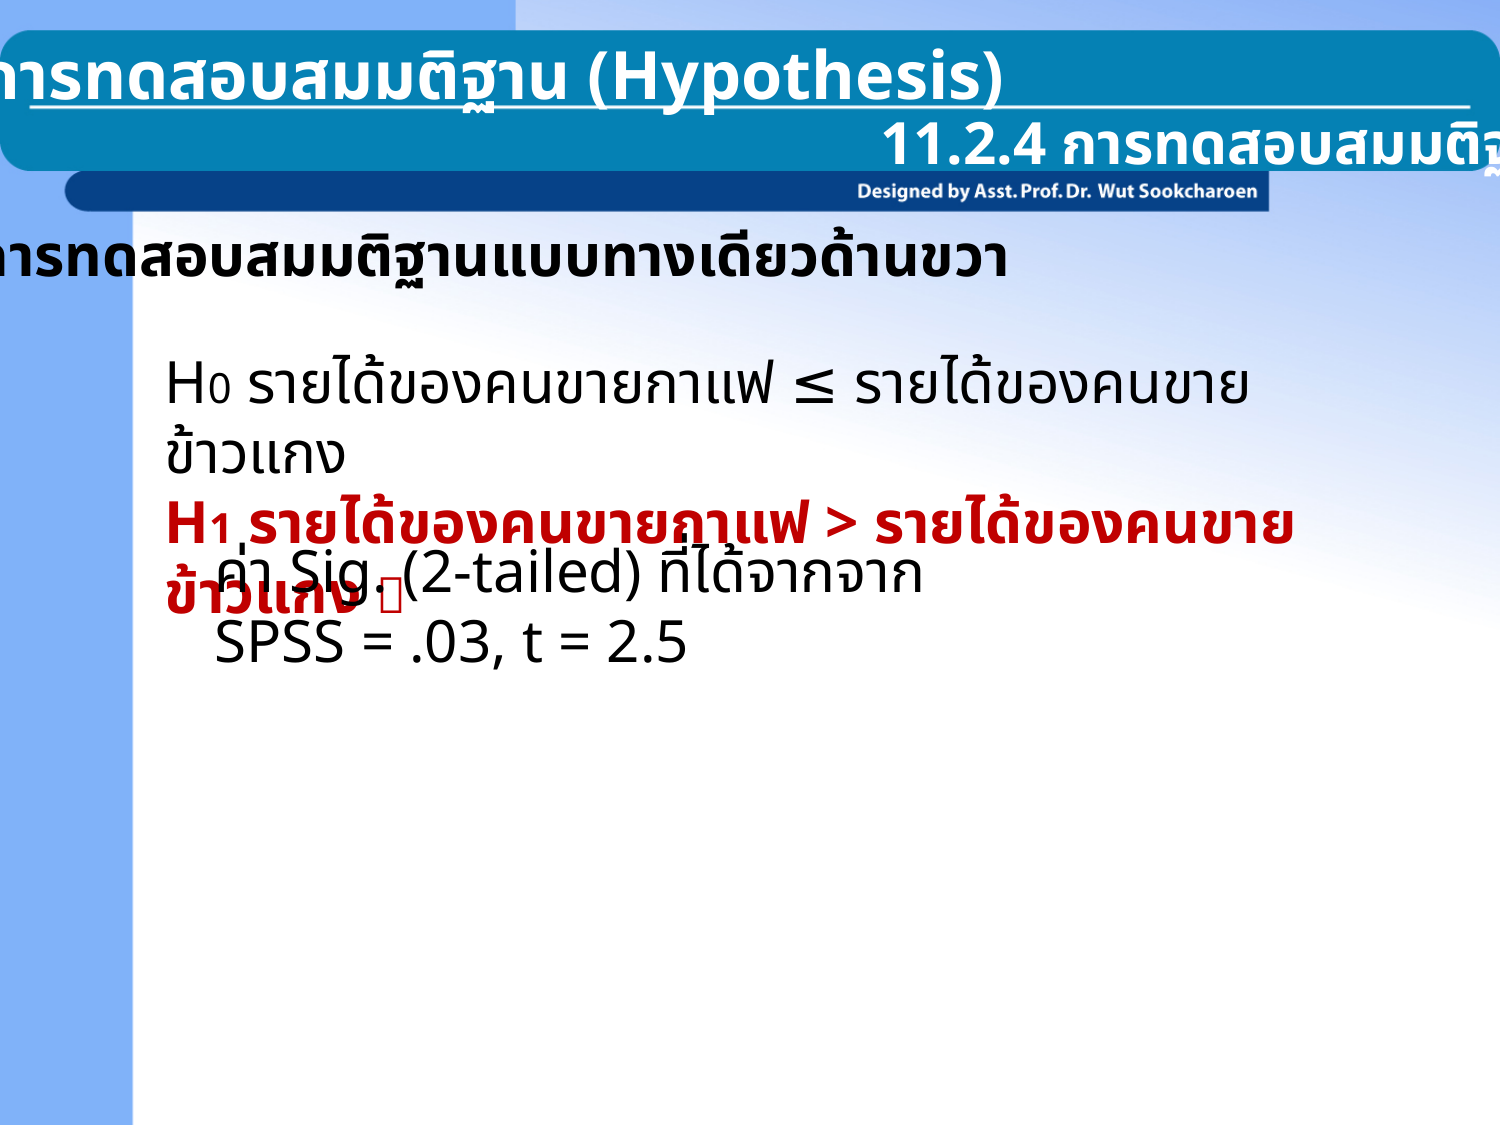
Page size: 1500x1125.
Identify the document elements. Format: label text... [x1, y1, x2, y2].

picture [0, 0, 1500, 53]
text_box 11.2.4 การทดสอบสมมติฐาน [865, 98, 1500, 184]
text_box 11.2 การทดสอบสมมติฐาน (Hypothesis) [0, 25, 1020, 121]
picture [0, 149, 1500, 1125]
text_box การทดสอบสมมติฐานแบบทางเดียวด้านขวา [0, 210, 1025, 296]
text_box H0 รายได้ของคนขายกาแฟ ≤ รายได้ของคนขายข้าวแกง H1 รายได้ของคนขายกาแฟ > รายได้ของคนขายข้าวแกง  [149, 337, 1338, 633]
text_box ค่า Sig. (2-tailed) ที่ได้จากจาก SPSS = .03, t = 2.5 [200, 526, 1050, 682]
